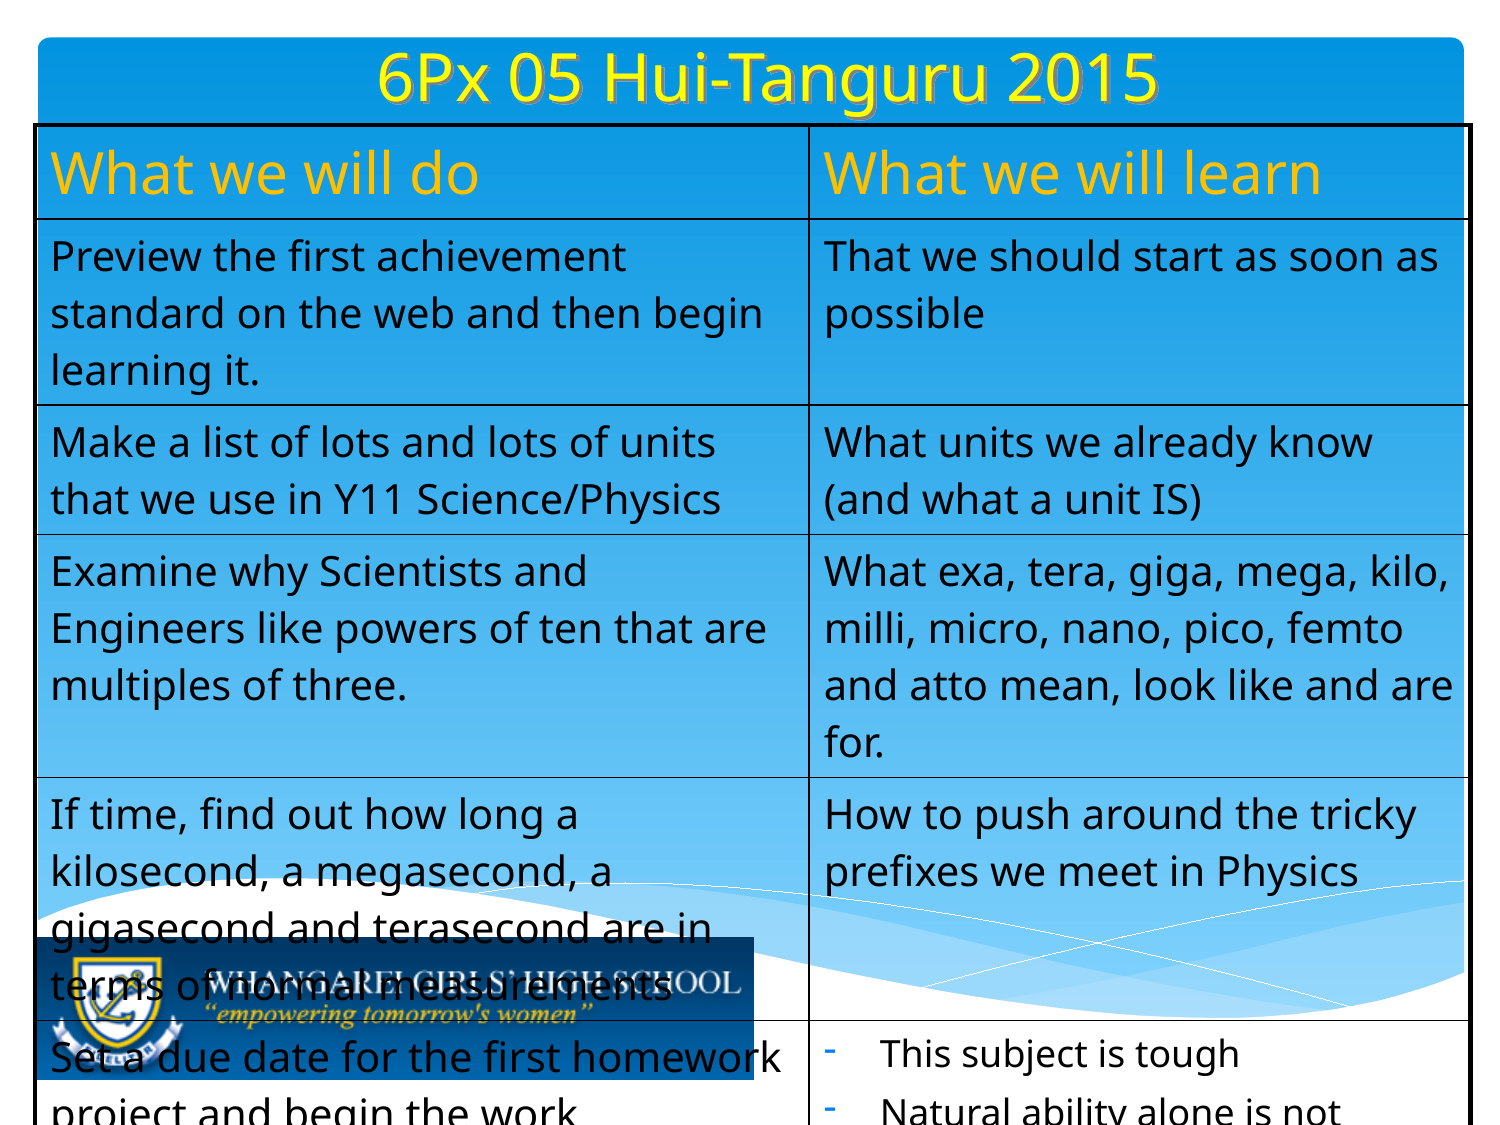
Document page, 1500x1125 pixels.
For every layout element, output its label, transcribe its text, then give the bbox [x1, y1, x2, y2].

table_cell How to push around the tricky prefixes we meet in Physics [810, 778, 1468, 1020]
table_cell This subject is tough Natural ability alone is not enough Y11 knowledge is needed. Due dates have some consultation [810, 1021, 1468, 1125]
table_header What we will learn [810, 127, 1468, 218]
table_cell Examine why Scientists and Engineers like powers of ten that are multiples of three. [37, 535, 808, 777]
table_cell If time, find out how long a kilosecond, a megasecond, a gigasecond and terasecond are in terms of normal measurements [37, 778, 808, 1020]
table_cell What units we already know (and what a unit IS) [810, 406, 1468, 534]
table_cell Set a due date for the first homework project and begin the work [37, 1021, 808, 1125]
table_cell What exa, tera, giga, mega, kilo, milli, micro, nano, pico, femto and atto mean, look like and are for. [810, 535, 1468, 777]
text_box 6Px 05 Hui-Tanguru 2015 [162, 24, 1375, 123]
picture [37, 937, 754, 1080]
table_cell Preview the first achievement standard on the web and then begin learning it. [37, 220, 808, 404]
table_cell Make a list of lots and lots of units that we use in Y11 Science/Physics [37, 406, 808, 534]
table_header What we will do [37, 127, 808, 218]
table_cell That we should start as soon as possible [810, 220, 1468, 404]
